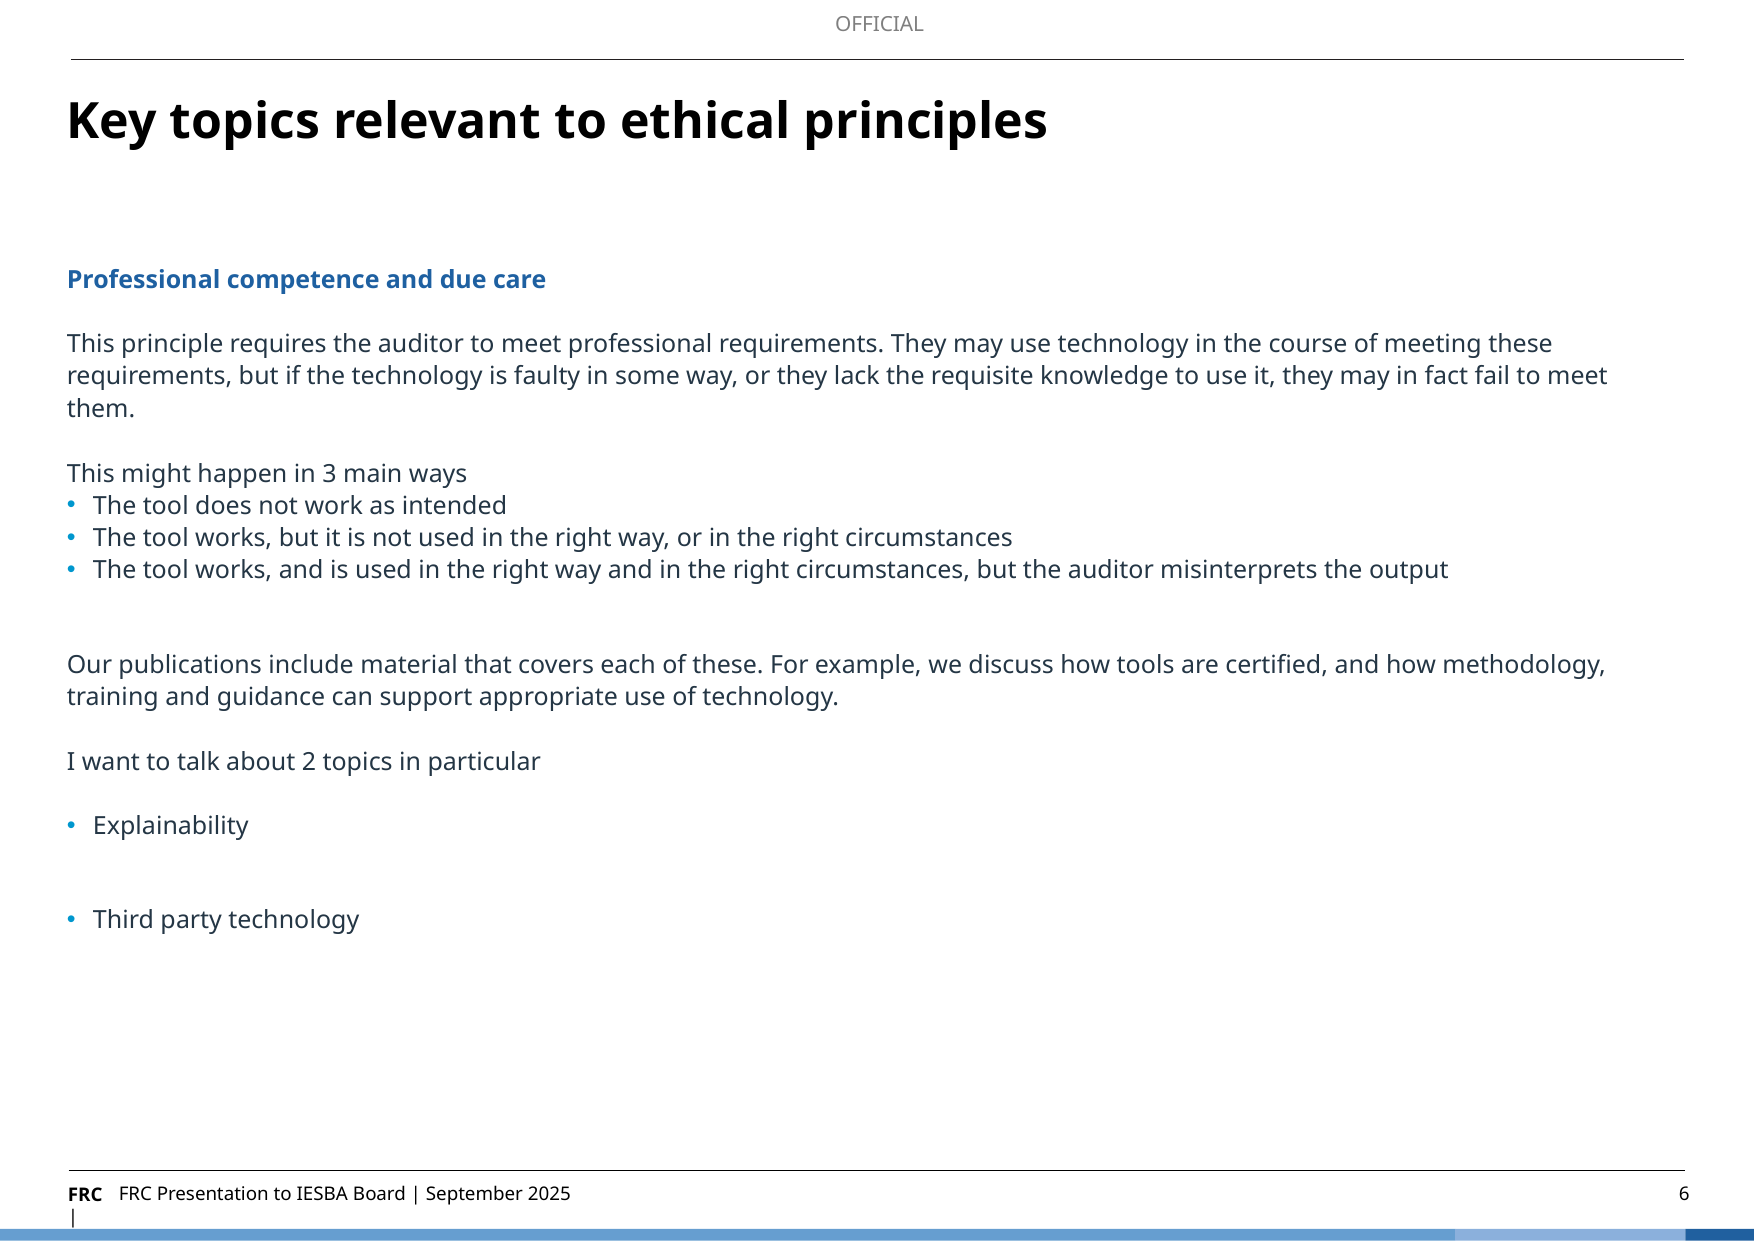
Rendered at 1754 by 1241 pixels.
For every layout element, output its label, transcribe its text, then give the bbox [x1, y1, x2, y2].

title Key topics relevant to ethical principles [66, 88, 1686, 204]
list Professional competence and due care This principle requires the auditor to meet professional requirements. They may use technology in the course of meeting these requirements, but if the technology is faulty in some way, or they lack the requisite knowledge to use it, they may in fact fail to meet them. This might happen in 3 main ways The tool does not work as intended The tool works, but it is not used in the right way, or in the right circumstances The tool works, and is used in the right way and in the right circumstances, but the auditor misinterprets the output Our publications include material that covers each of these. For example, we discuss how tools are certified, and how methodology, training and guidance can support appropriate use of technology. I want to talk about 2 topics in particular Explainability Third party technology [66, 260, 1668, 1105]
footer FRC Presentation to IESBA Board | September 2025 [118, 1182, 946, 1205]
slide_number 6 [1661, 1182, 1690, 1205]
